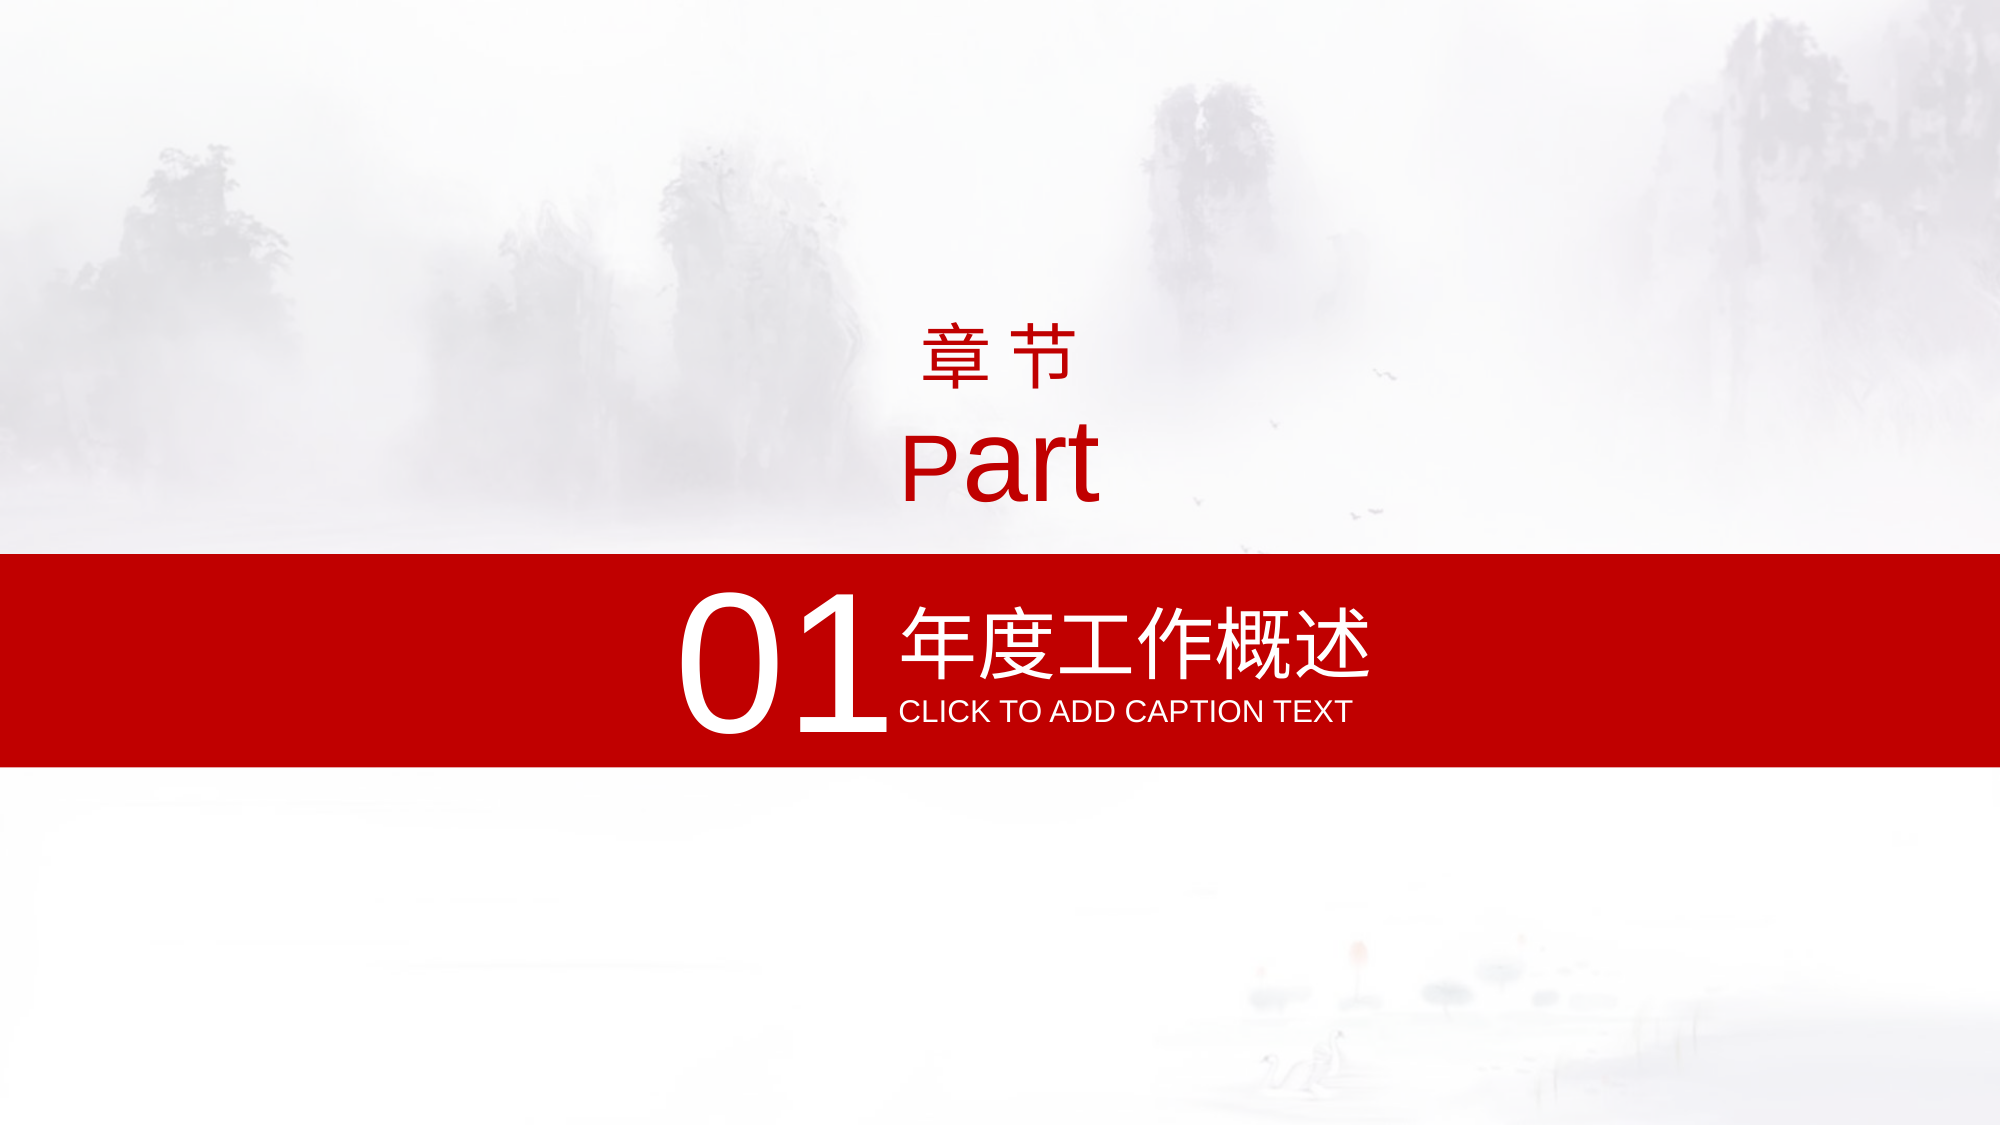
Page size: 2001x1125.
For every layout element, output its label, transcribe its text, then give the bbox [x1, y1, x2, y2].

text_box 01 [674, 532, 898, 773]
text_box [898, 553, 2000, 768]
text_box [0, 553, 674, 768]
text_box CLICK TO ADD CAPTION TEXT [898, 695, 1472, 730]
text_box Part [898, 383, 1101, 526]
text_box 章 节 [920, 312, 1080, 398]
text_box 年度工作概述 [898, 605, 1472, 691]
